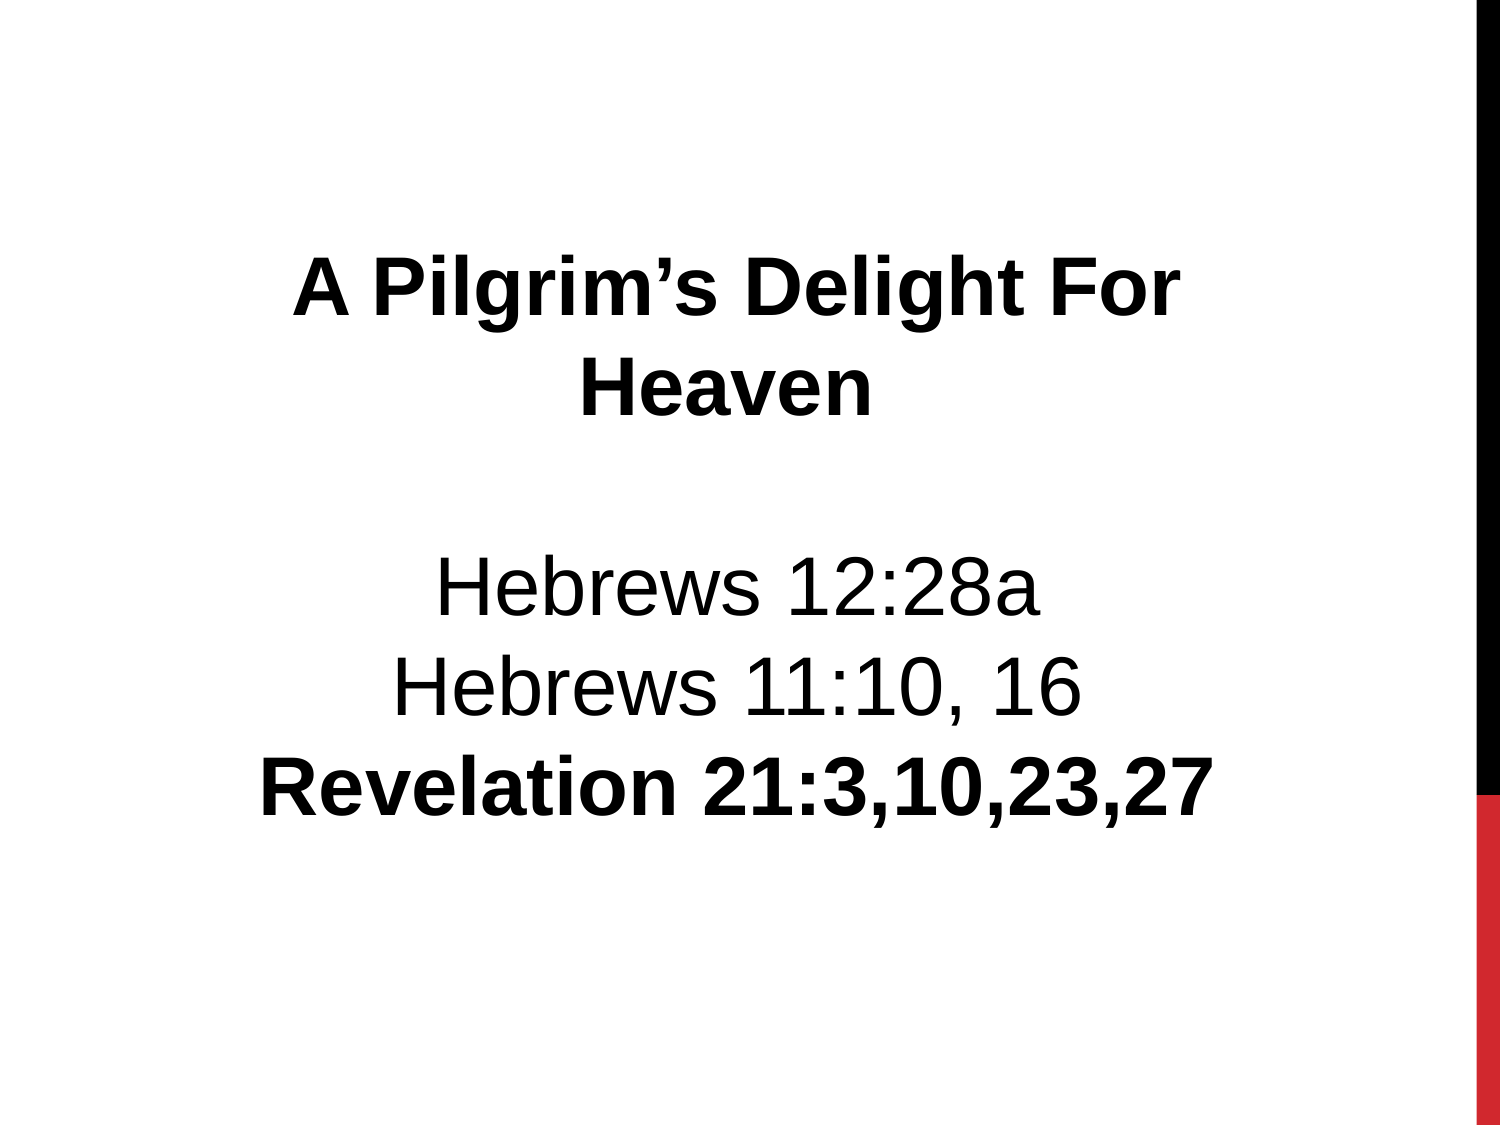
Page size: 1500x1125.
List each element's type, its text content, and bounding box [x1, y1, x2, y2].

text_box A Pilgrim’s Delight For Heaven Hebrews 12:28a Hebrews 11:10, 16 Revelation 21:3,10,23,27 [200, 224, 1275, 840]
